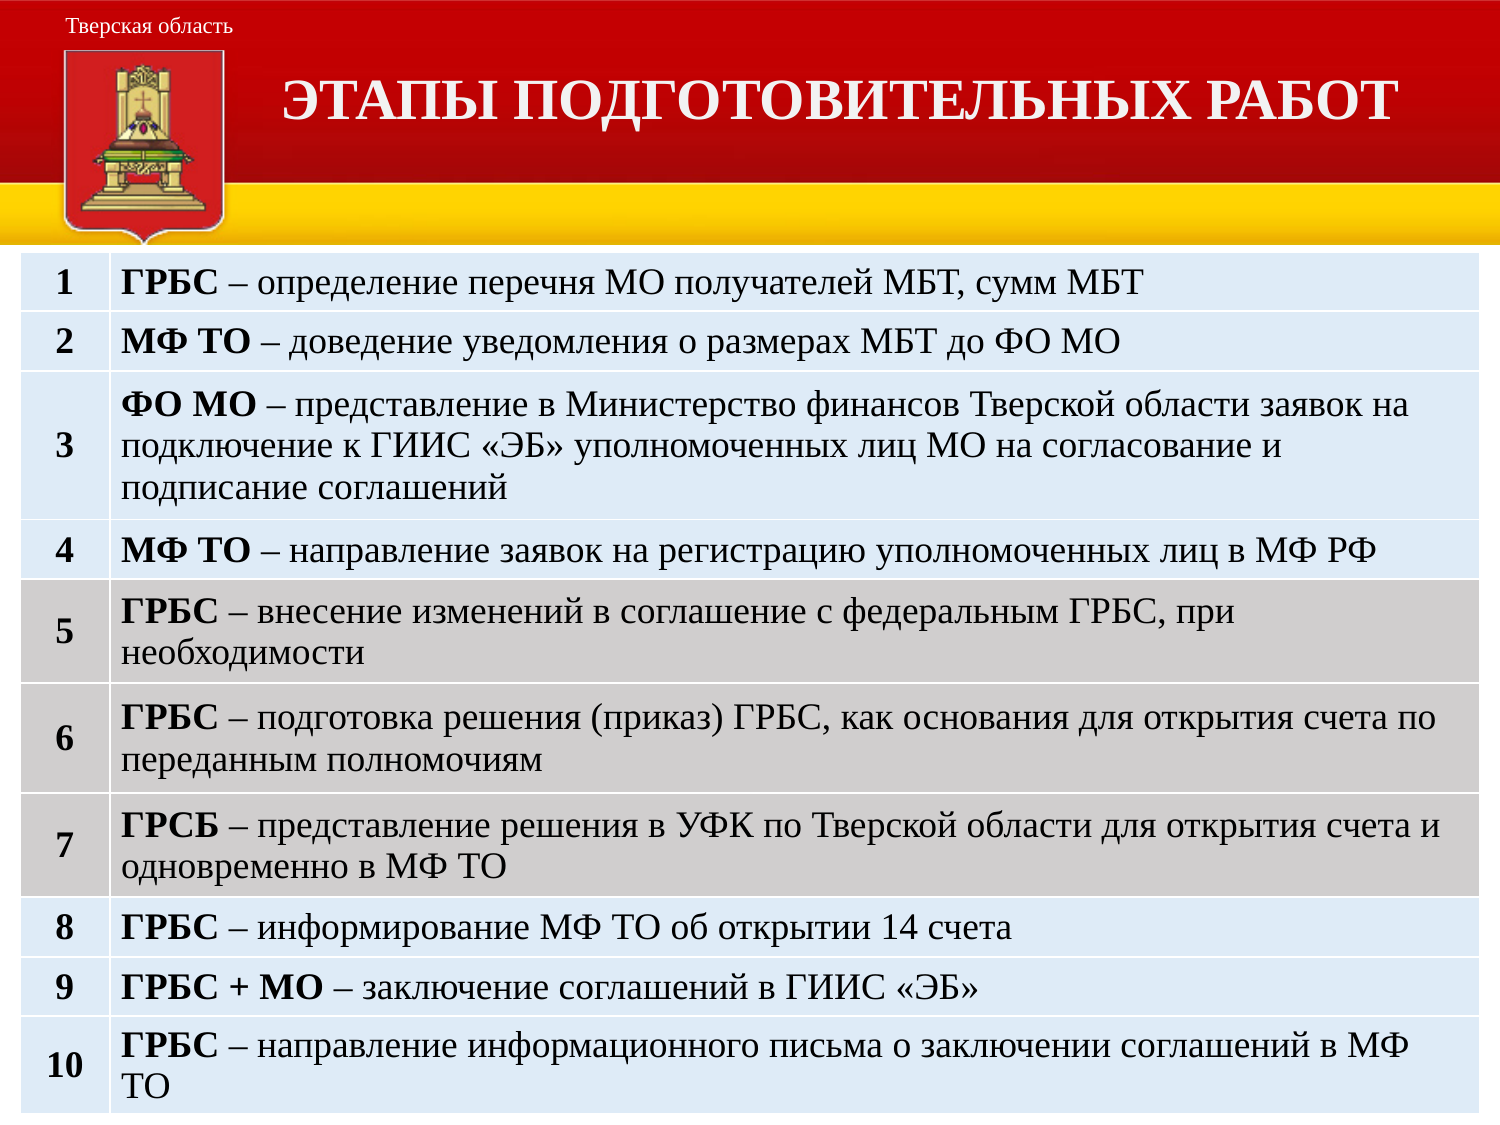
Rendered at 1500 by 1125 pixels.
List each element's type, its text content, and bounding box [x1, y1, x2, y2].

table_cell 5 [21, 580, 109, 682]
table_cell МФ ТО – доведение уведомления о размерах МБТ до ФО МО [111, 312, 1479, 370]
table_cell 7 [21, 794, 109, 896]
table_cell 9 [21, 958, 109, 1015]
table_cell 4 [21, 520, 109, 578]
table_header ГРБС – определение перечня МО получателей МБТ, сумм МБТ [111, 253, 1479, 310]
table_cell ГРБС – направление информационного письма о заключении соглашений в МФ ТО [111, 1017, 1479, 1113]
table_cell ГРБС + МО – заключение соглашений в ГИИС «ЭБ» [111, 958, 1479, 1015]
table_cell ГРБС – внесение изменений в соглашение с федеральным ГРБС, при необходимости [111, 580, 1479, 682]
table_cell ГРСБ – представление решения в УФК по Тверской области для открытия счета и одновременно в МФ ТО [111, 794, 1479, 896]
table_cell 8 [21, 898, 109, 956]
table_cell 6 [21, 684, 109, 792]
table_cell МФ ТО – направление заявок на регистрацию уполномоченных лиц в МФ РФ [111, 520, 1479, 578]
table_cell ФО МО – представление в Министерство финансов Тверской области заявок на подключение к ГИИС «ЭБ» уполномоченных лиц МО на согласование и подписание соглашений [111, 372, 1479, 519]
table_cell 3 [21, 372, 109, 519]
table_cell ГРБС – подготовка решения (приказ) ГРБС, как основания для открытия счета по переданным полномочиям [111, 684, 1479, 792]
table_cell 10 [21, 1017, 109, 1113]
table_cell 2 [21, 312, 109, 370]
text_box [0, 0, 1500, 245]
table_header 1 [21, 253, 109, 310]
table_cell ГРБС – информирование МФ ТО об открытии 14 счета [111, 898, 1479, 956]
